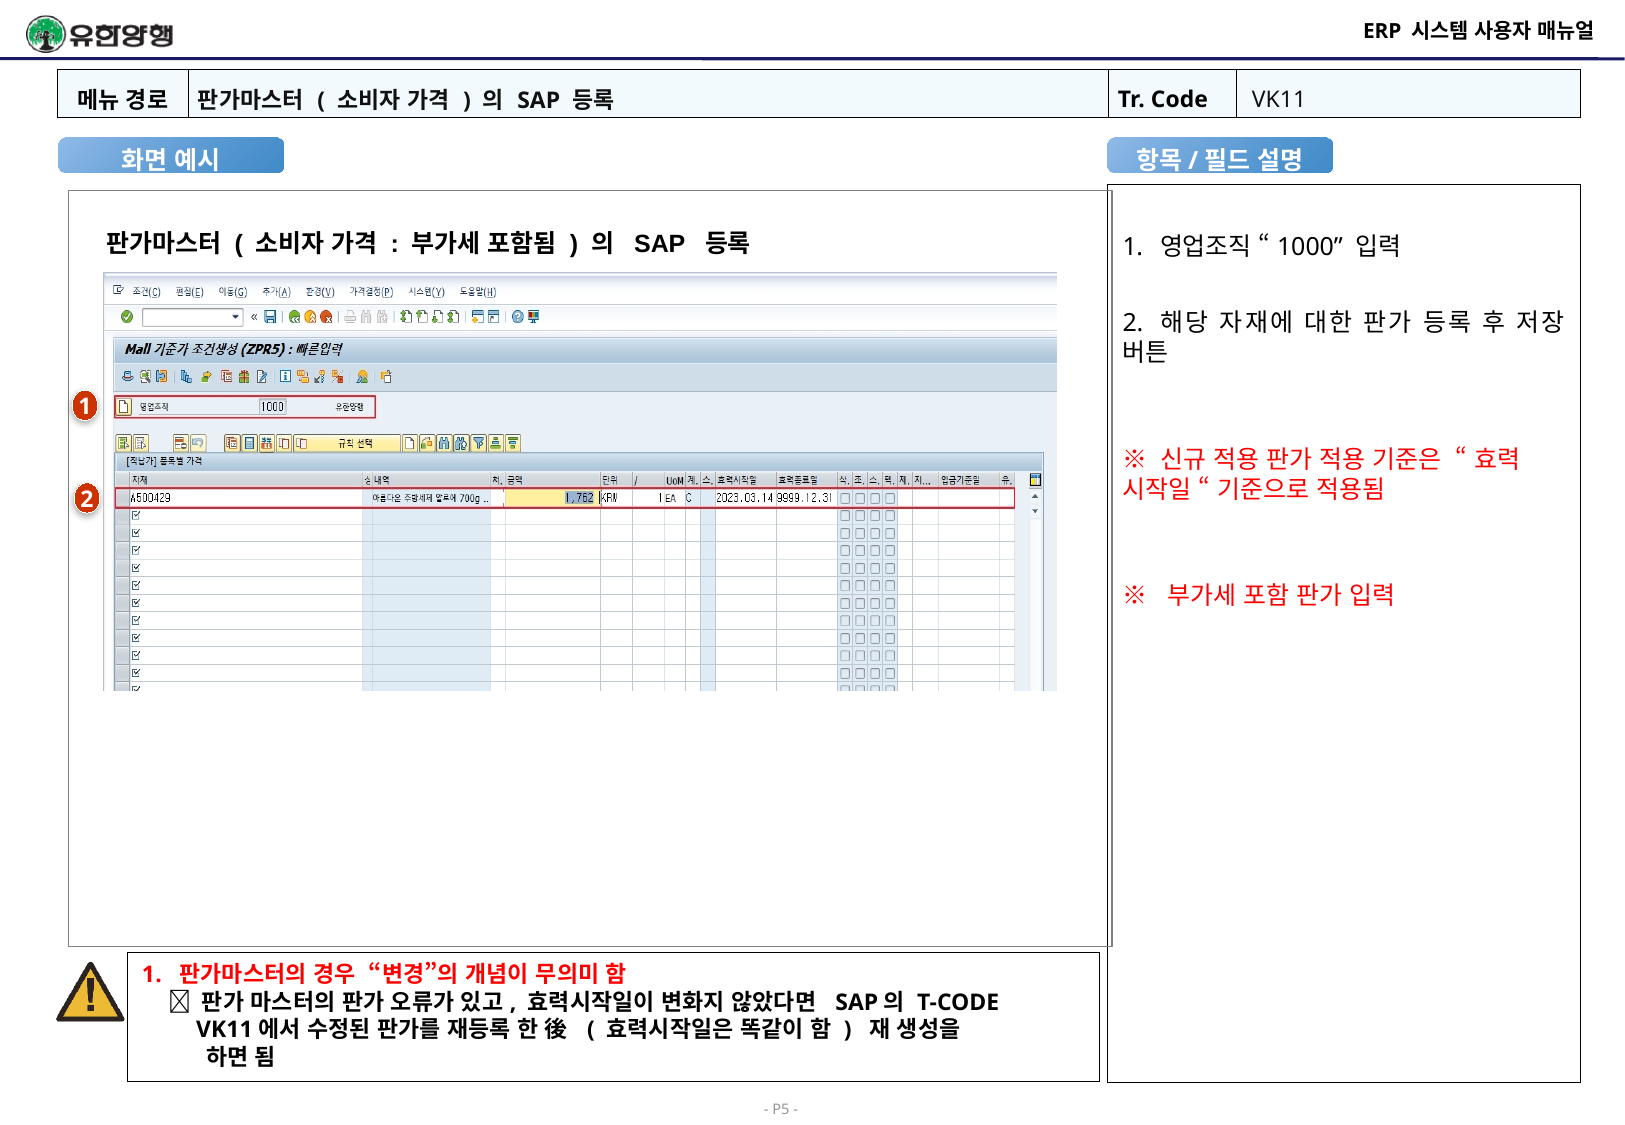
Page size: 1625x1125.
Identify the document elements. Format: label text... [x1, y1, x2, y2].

title ERP 시스템 사용자 매뉴얼 [905, 9, 1610, 51]
text_box 2 [74, 482, 98, 514]
picture [20, 11, 178, 55]
table_header 판가마스터 ( 소비자 가격 ) 의 SAP 등록 [189, 70, 1108, 117]
picture [55, 959, 125, 1022]
text_box 판가마스터의 경우 “변경”의 개념이 무의미 함  판가 마스터의 판가 오류가 있고, 효력시작일이 변화지 않았다면 SAP의 T-CODE VK11에서 수정된 판가를 재등록 한 後 ( 효력시작일은 똑같이 함 ) 재 생성을 하면 됨 [127, 952, 1100, 1082]
text_box 영업조직 “1000” 입력 2. 해당 자재에 대한 판가 등록 후 저장 버튼 ※ 신규 적용 판가 적용 기준은 “ 효력 시작일 “ 기준으로 적용됨 ※ 부가세 포함 판가 입력 [1107, 184, 1581, 1083]
text_box 화면 예시 [58, 137, 284, 173]
text_box 항목/필드 설명 [1107, 137, 1333, 173]
text_box 판가마스터 ( 소비자 가격 : 부가세 포함됨 ) 의 SAP 등록 [91, 219, 1057, 265]
table_header Tr. Code [1109, 70, 1236, 117]
text_box [68, 190, 1113, 947]
table_header VK11 [1237, 70, 1580, 117]
picture [103, 271, 1058, 692]
table_header 메뉴 경로 [58, 70, 188, 117]
text_box 1 [71, 389, 98, 421]
